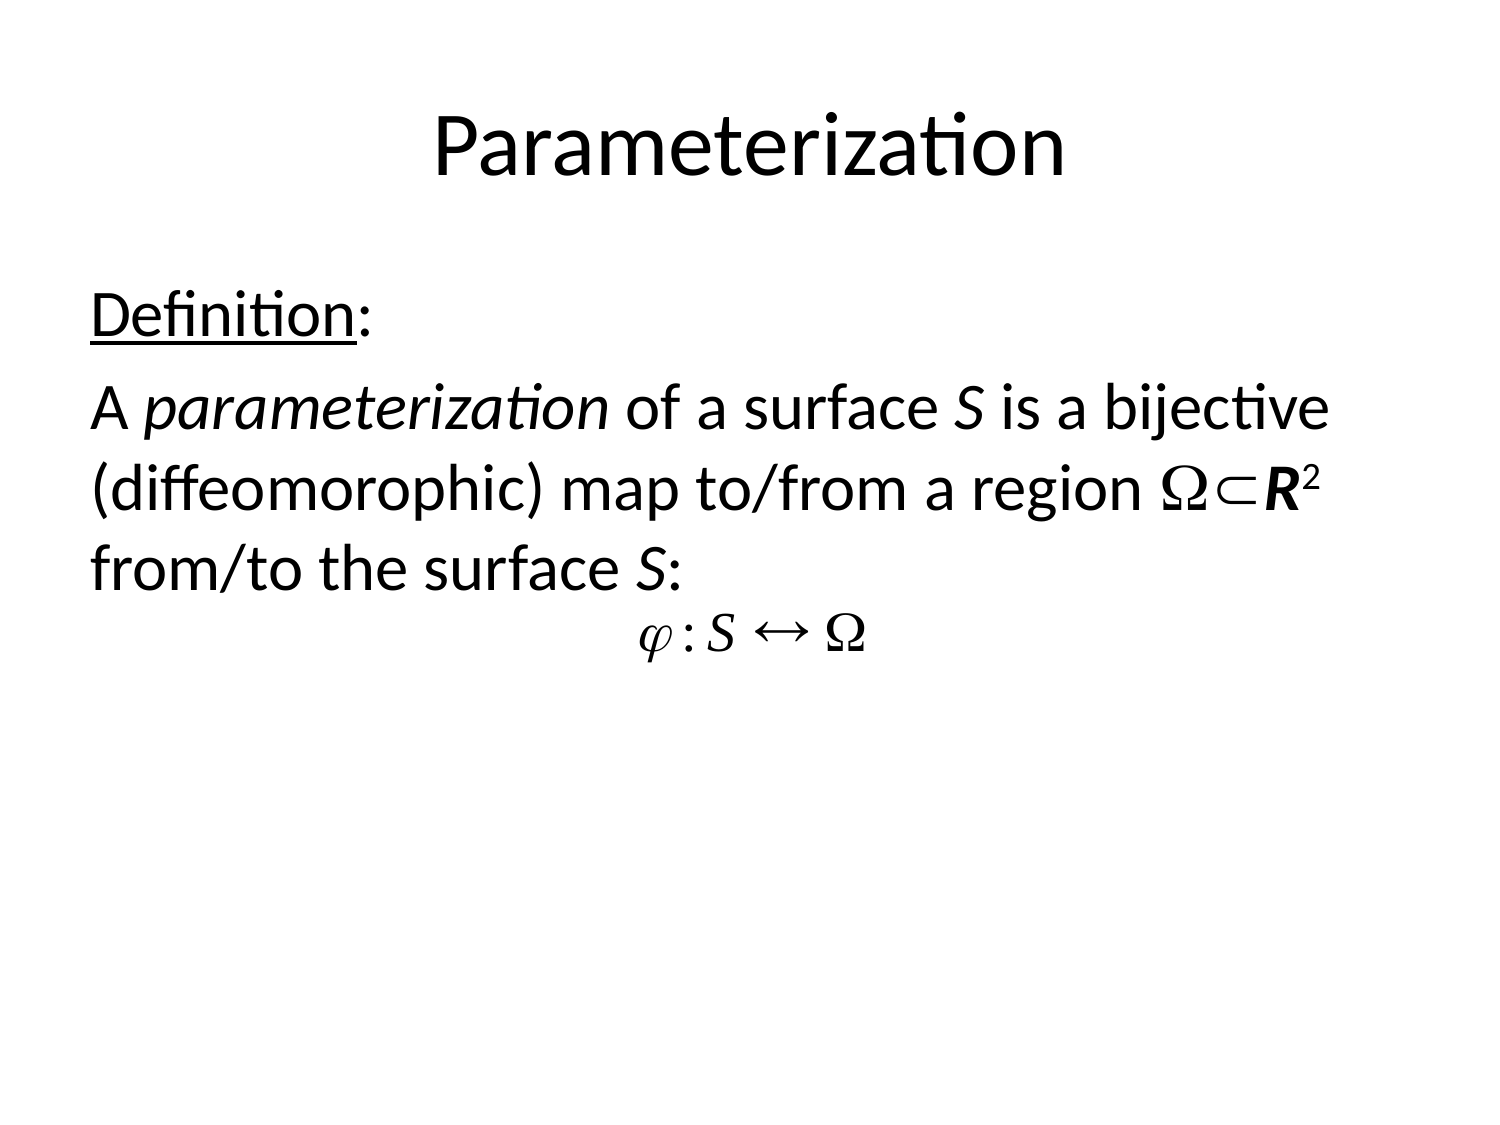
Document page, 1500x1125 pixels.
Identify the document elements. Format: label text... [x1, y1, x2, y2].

list Definition: A parameterization of a surface S is a bijective (diffeomorophic) map to/from a region R2 from/to the surface S: [75, 262, 1425, 1005]
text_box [630, 599, 876, 676]
title Parameterization [75, 45, 1425, 233]
